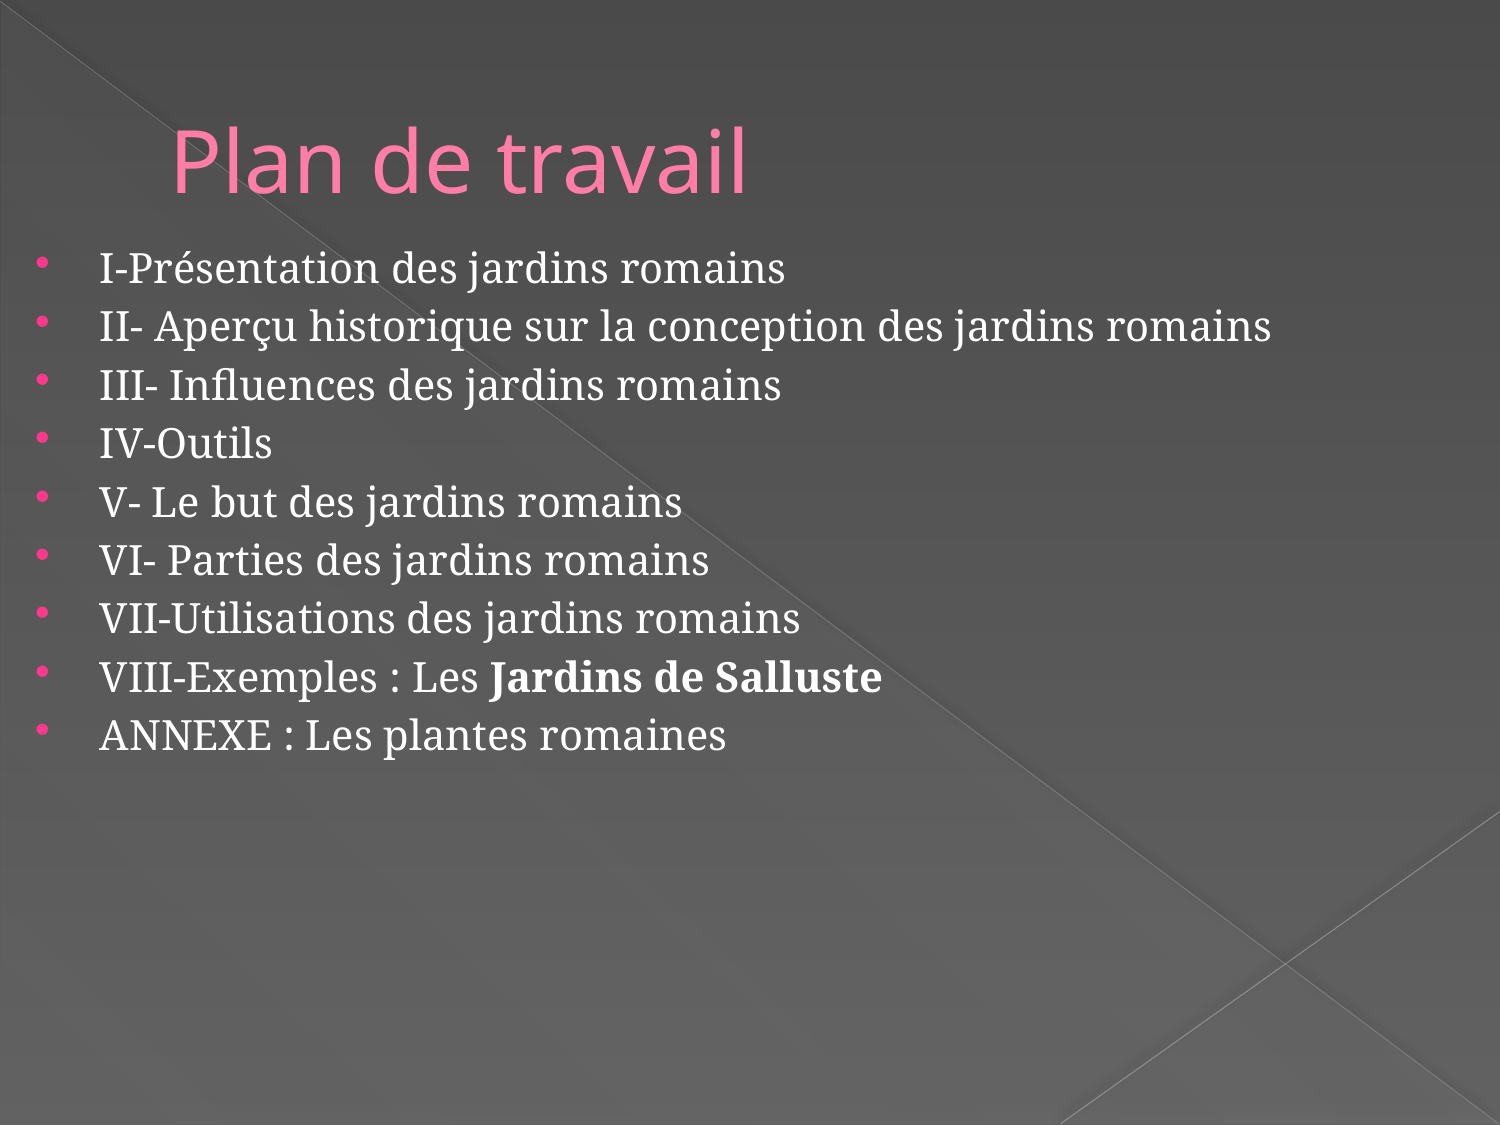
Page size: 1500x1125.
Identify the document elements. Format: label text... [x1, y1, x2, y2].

list I-Présentation des jardins romains II- Aperçu historique sur la conception des jardins romains III- Influences des jardins romains IV-Outils V- Le but des jardins romains VI- Parties des jardins romains VII-Utilisations des jardins romains VIII-Exemples : Les Jardins de Salluste ANNEXE : Les plantes romaines [11, 234, 1477, 1090]
title Plan de travail [75, 43, 1425, 234]
